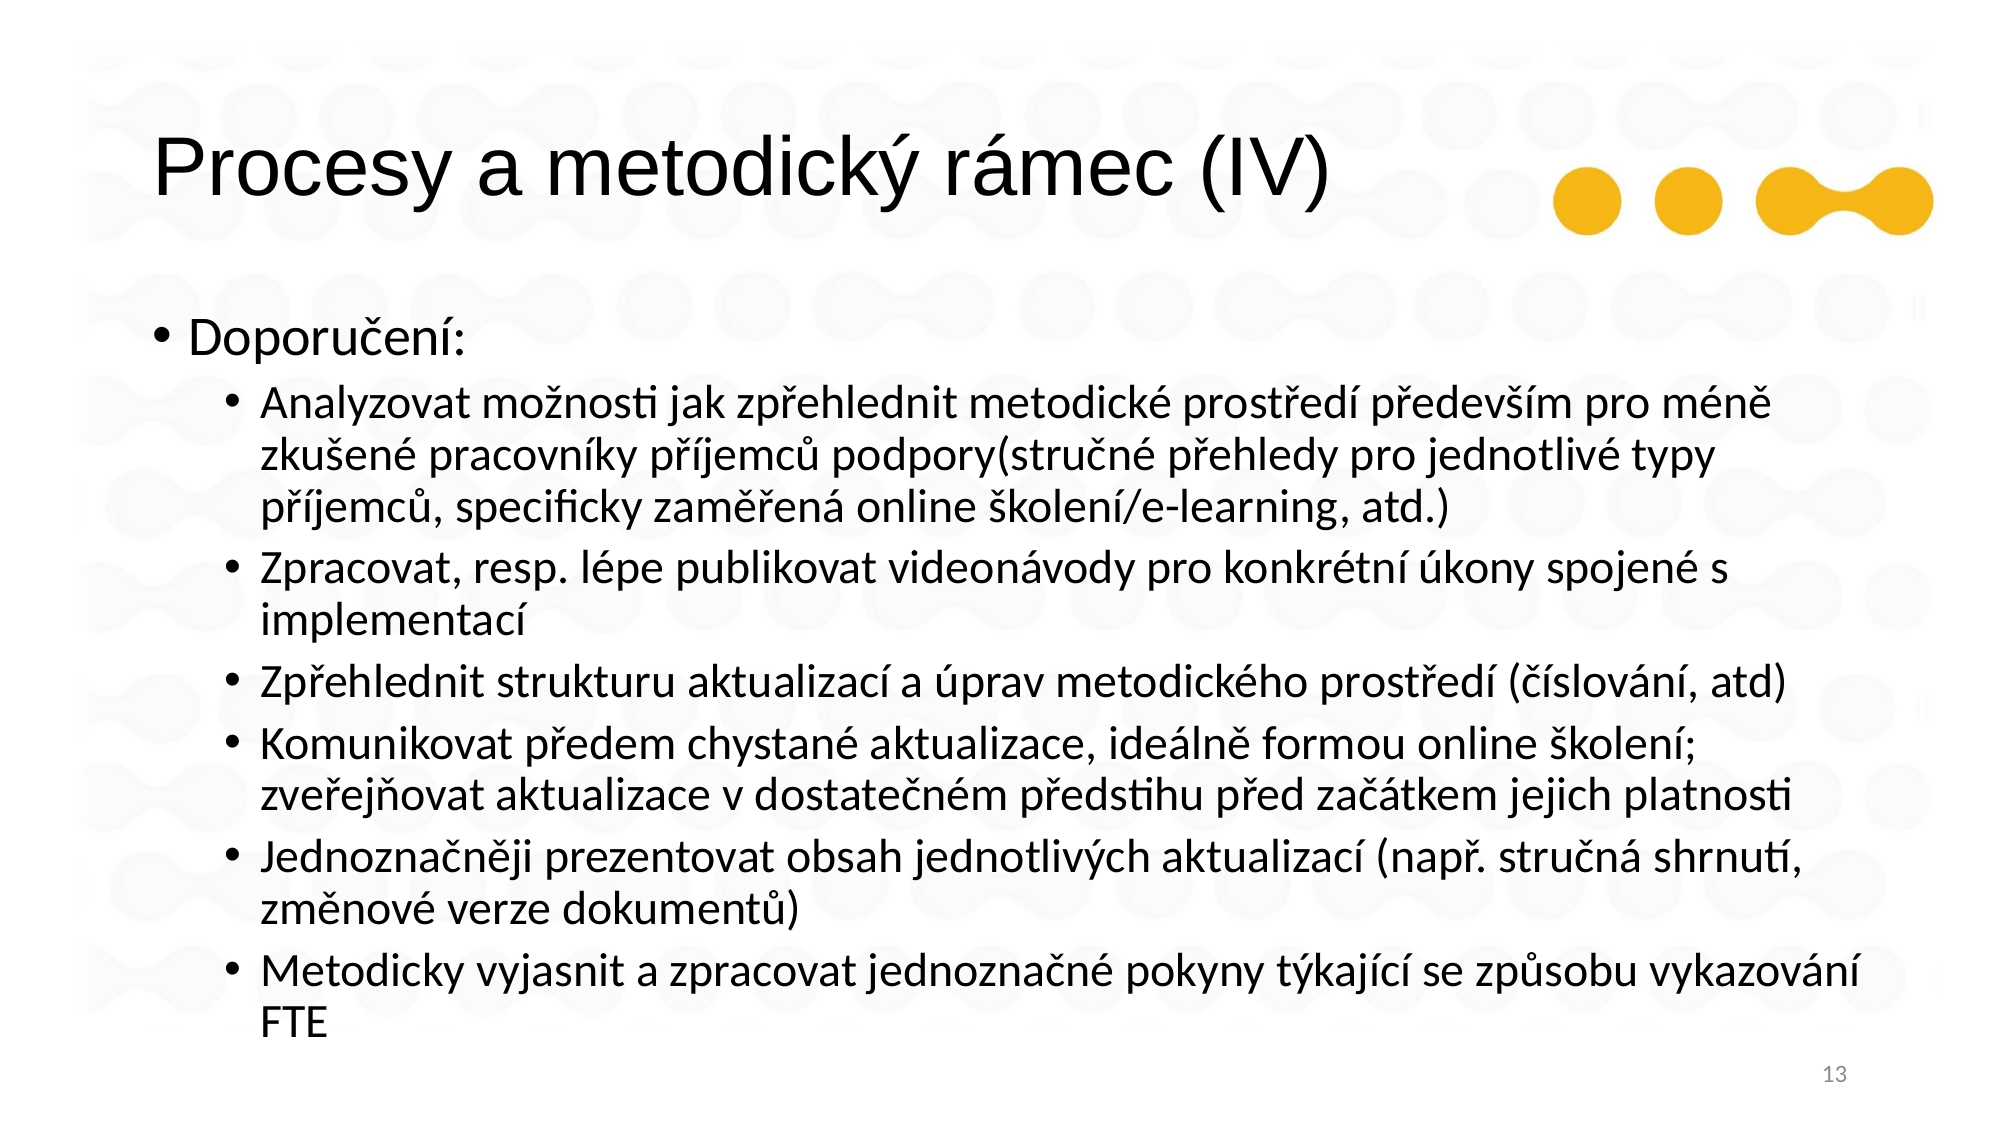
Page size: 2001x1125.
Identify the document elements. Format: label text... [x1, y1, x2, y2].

picture [100, 70, 1943, 1004]
list Doporučení: Analyzovat možnosti jak zpřehlednit metodické prostředí především pro méně zkušené pracovníky příjemců podpory(stručné přehledy pro jednotlivé typy příjemců, specificky zaměřená online školení/e-learning, atd.) Zpracovat, resp. lépe publikovat videonávody pro konkrétní úkony spojené s implementací Zpřehlednit strukturu aktualizací a úprav metodického prostředí (číslování, atd) Komunikovat předem chystané aktualizace, ideálně formou online školení; zveřejňovat aktualizace v dostatečném předstihu před začátkem jejich platnosti Jednoznačněji prezentovat obsah jednotlivých aktualizací (např. stručná shrnutí, změnové verze dokumentů) Metodicky vyjasnit a zpracovat jednoznačné pokyny týkající se způsobu vykazování FTE [137, 299, 1880, 1066]
title Procesy a metodický rámec (IV) [137, 59, 1863, 278]
slide_number 13 [1412, 1042, 1863, 1103]
